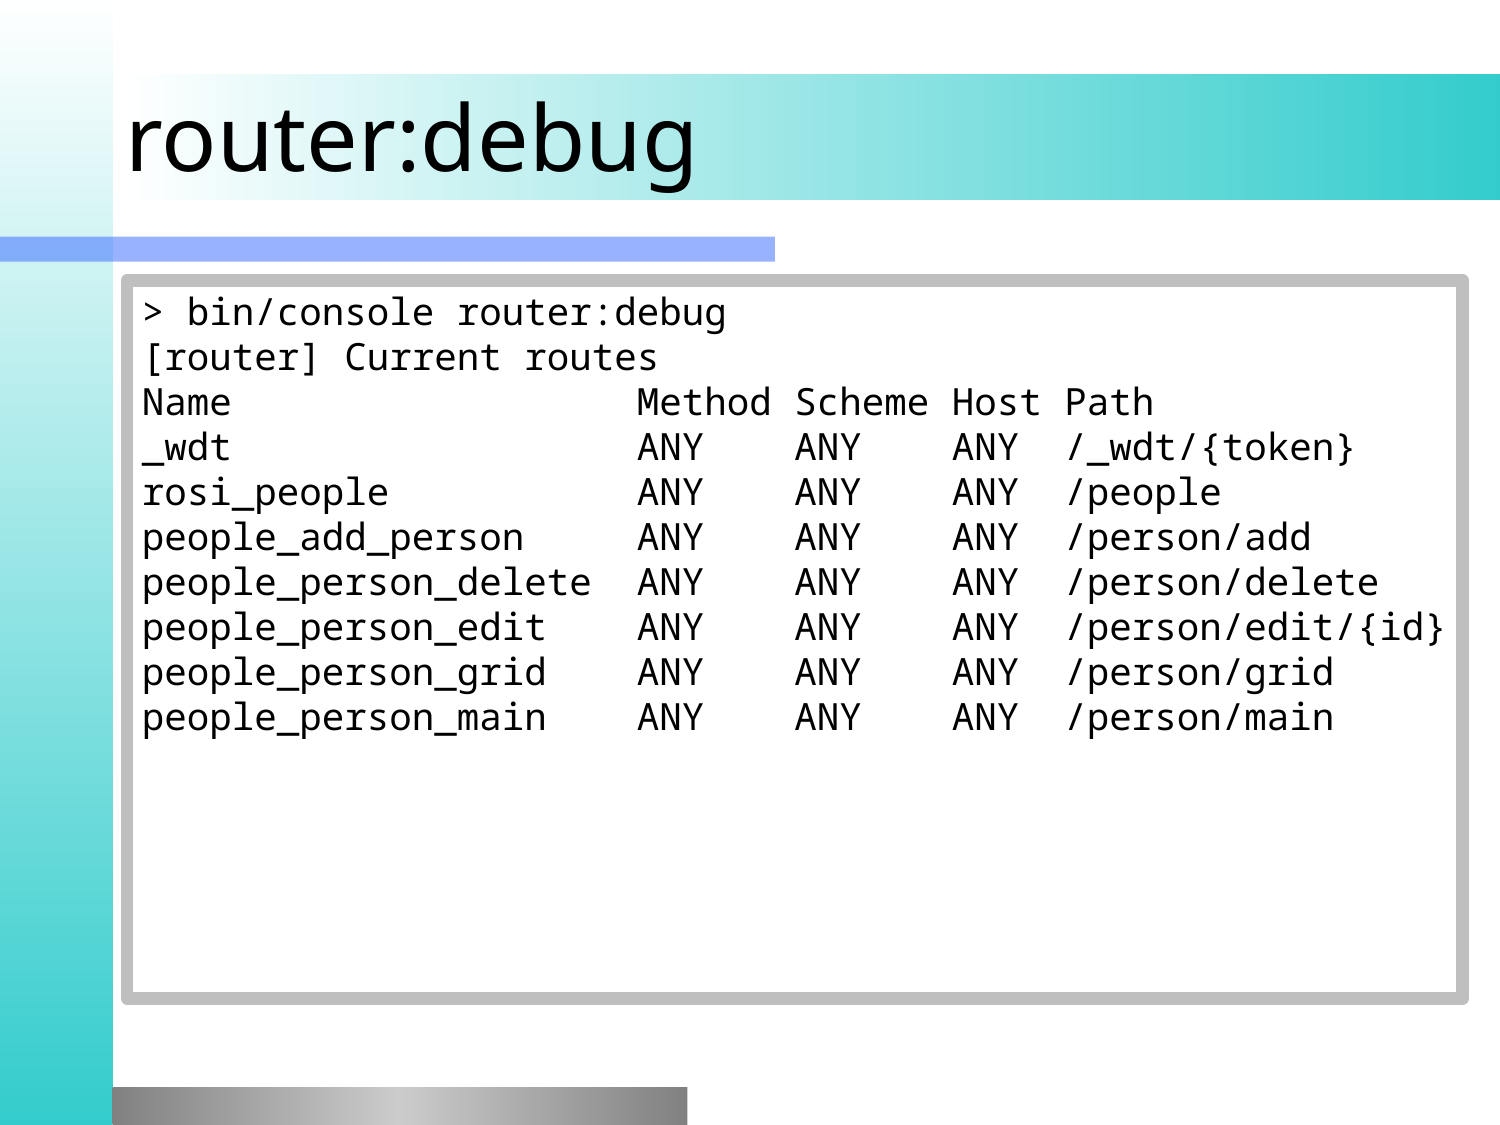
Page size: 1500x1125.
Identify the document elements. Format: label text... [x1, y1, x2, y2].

title router:debug [110, 40, 1386, 229]
text_box > bin/console router:debug [router] Current routes Name Method Scheme Host Path _wdt ANY ANY ANY /_wdt/{token} rosi_people ANY ANY ANY /people people_add_person ANY ANY ANY /person/add people_person_delete ANY ANY ANY /person/delete people_person_edit ANY ANY ANY /person/edit/{id} people_person_grid ANY ANY ANY /person/grid people_person_main ANY ANY ANY /person/main [127, 280, 1463, 999]
